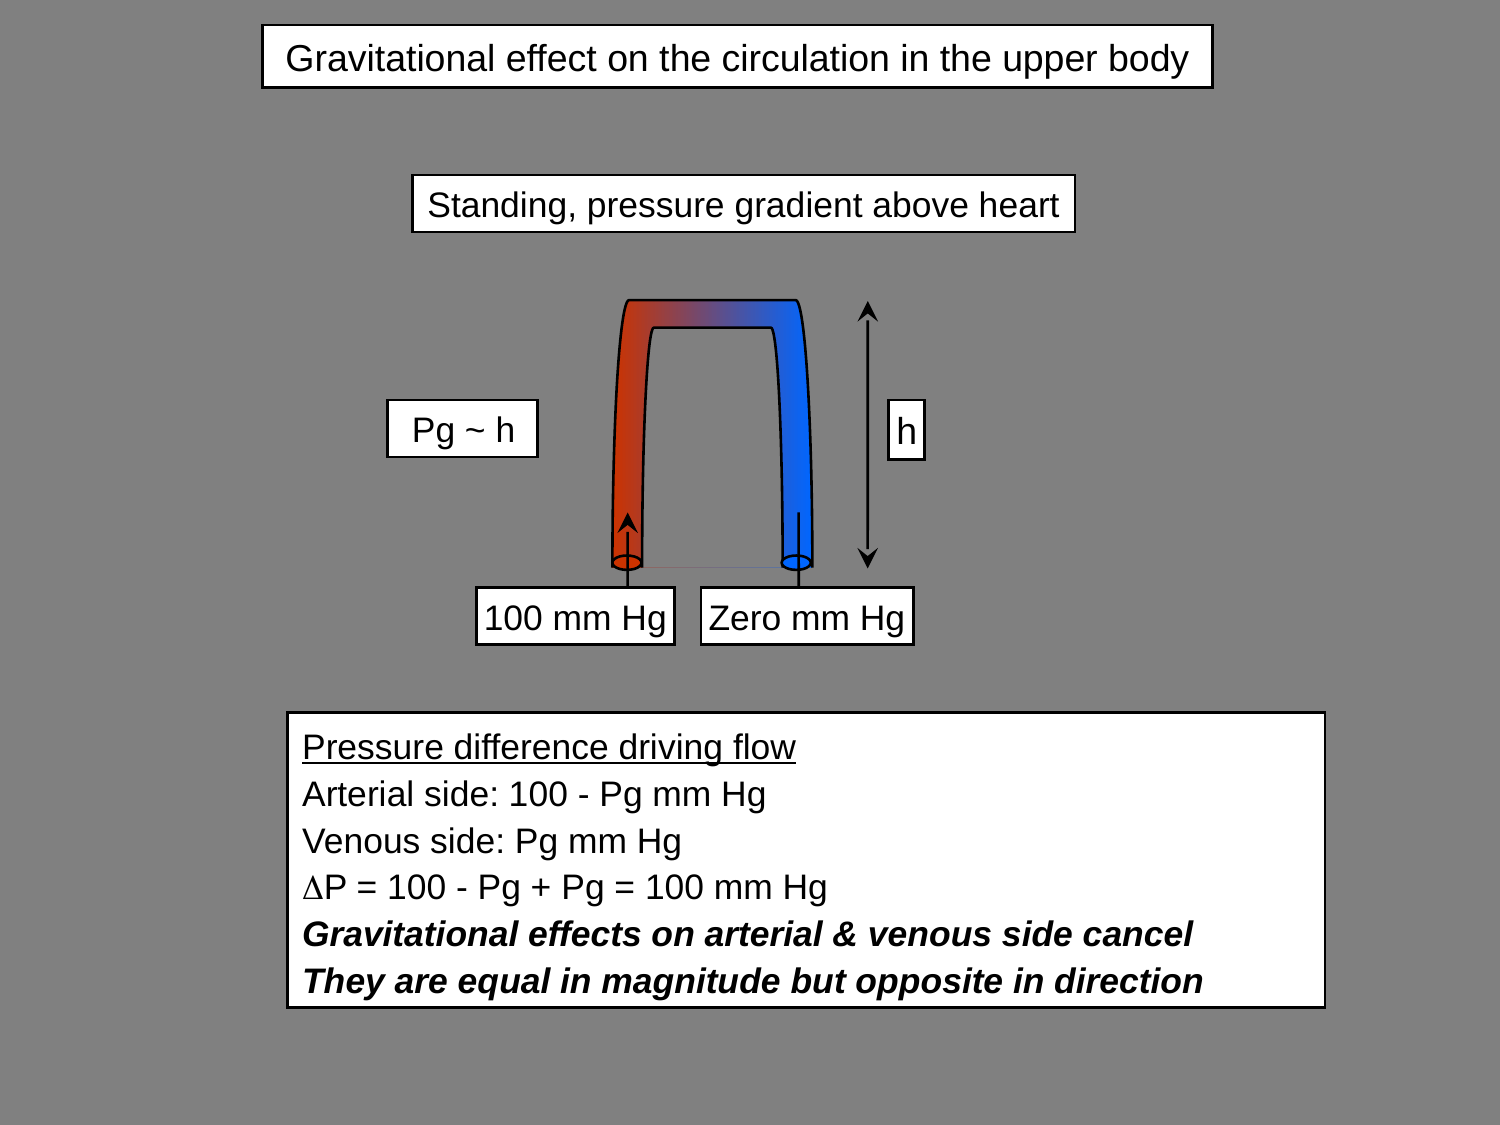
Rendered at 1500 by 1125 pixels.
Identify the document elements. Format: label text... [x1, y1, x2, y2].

title Gravitational effect on the circulation in the upper body [261, 24, 1214, 89]
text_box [387, 174, 1076, 648]
text_box Pressure difference driving flow Arterial side: 100 - Pg mm Hg Venous side: Pg mm Hg DP = 100 - Pg + Pg = 100 mm Hg Gravitational effects on arterial & venous side cancel They are equal in magnitude but opposite in direction [287, 712, 1325, 1008]
